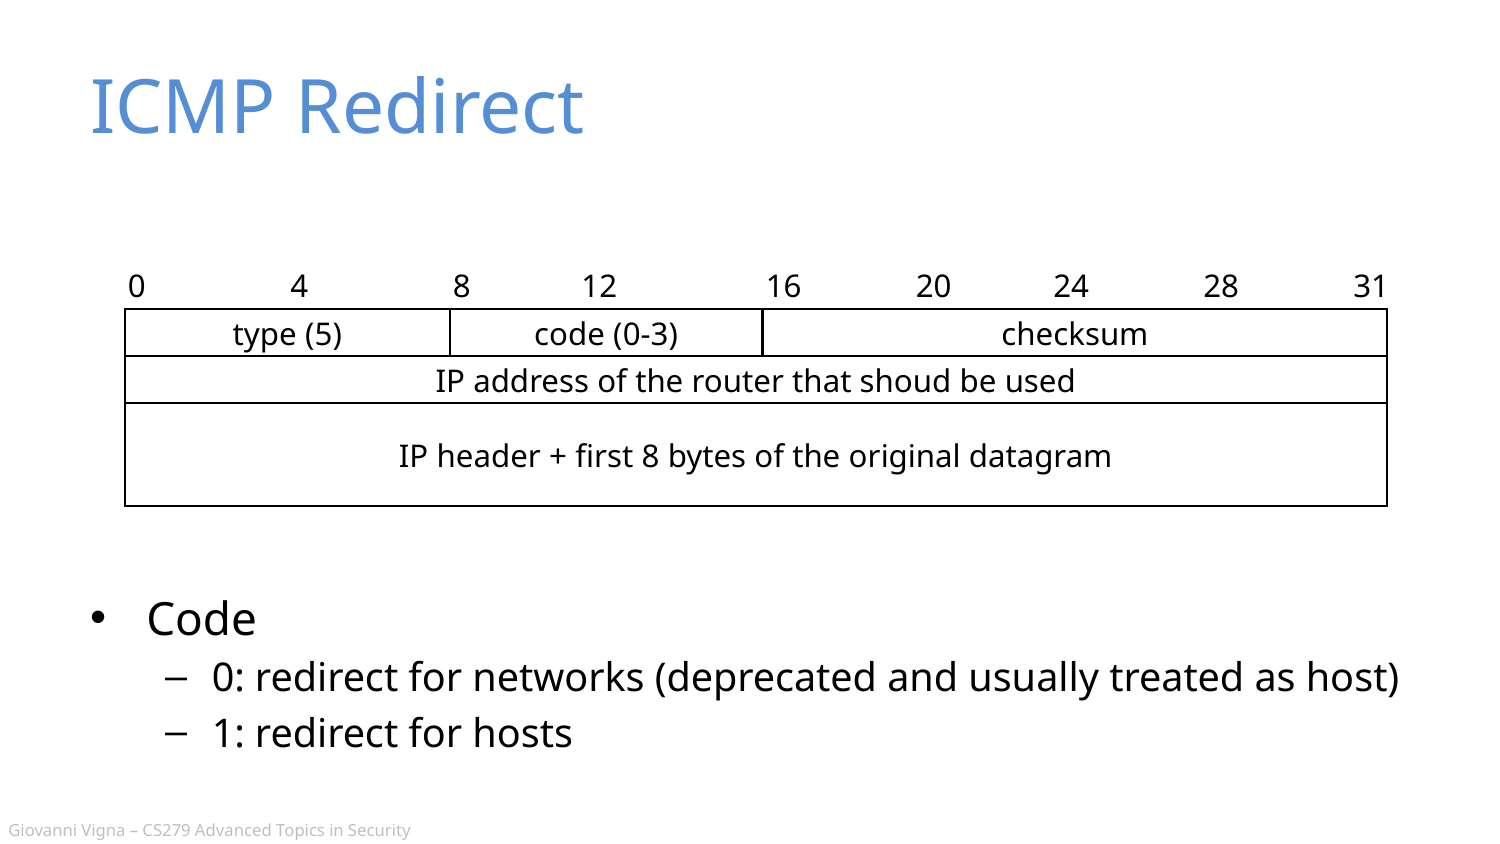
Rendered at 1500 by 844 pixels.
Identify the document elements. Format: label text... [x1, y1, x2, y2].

text_box type (5) [125, 309, 449, 356]
text_box 0 [114, 259, 160, 311]
text_box 12 [567, 259, 631, 311]
text_box 16 [752, 259, 816, 311]
text_box 24 [1039, 259, 1103, 311]
text_box IP address of the router that shoud be used [124, 356, 1388, 403]
text_box code (0-3) [449, 309, 762, 356]
text_box 31 [1339, 259, 1403, 311]
text_box 20 [902, 259, 966, 311]
text_box 4 [277, 259, 322, 311]
title ICMP Redirect [75, 33, 1425, 175]
text_box IP header + first 8 bytes of the original datagram [124, 403, 1388, 507]
text_box checksum [762, 309, 1388, 357]
list Code 0: redirect for networks (deprecated and usually treated as host) 1: redirect for hosts [75, 196, 1425, 813]
text_box 8 [439, 259, 485, 311]
text_box 28 [1189, 259, 1253, 311]
